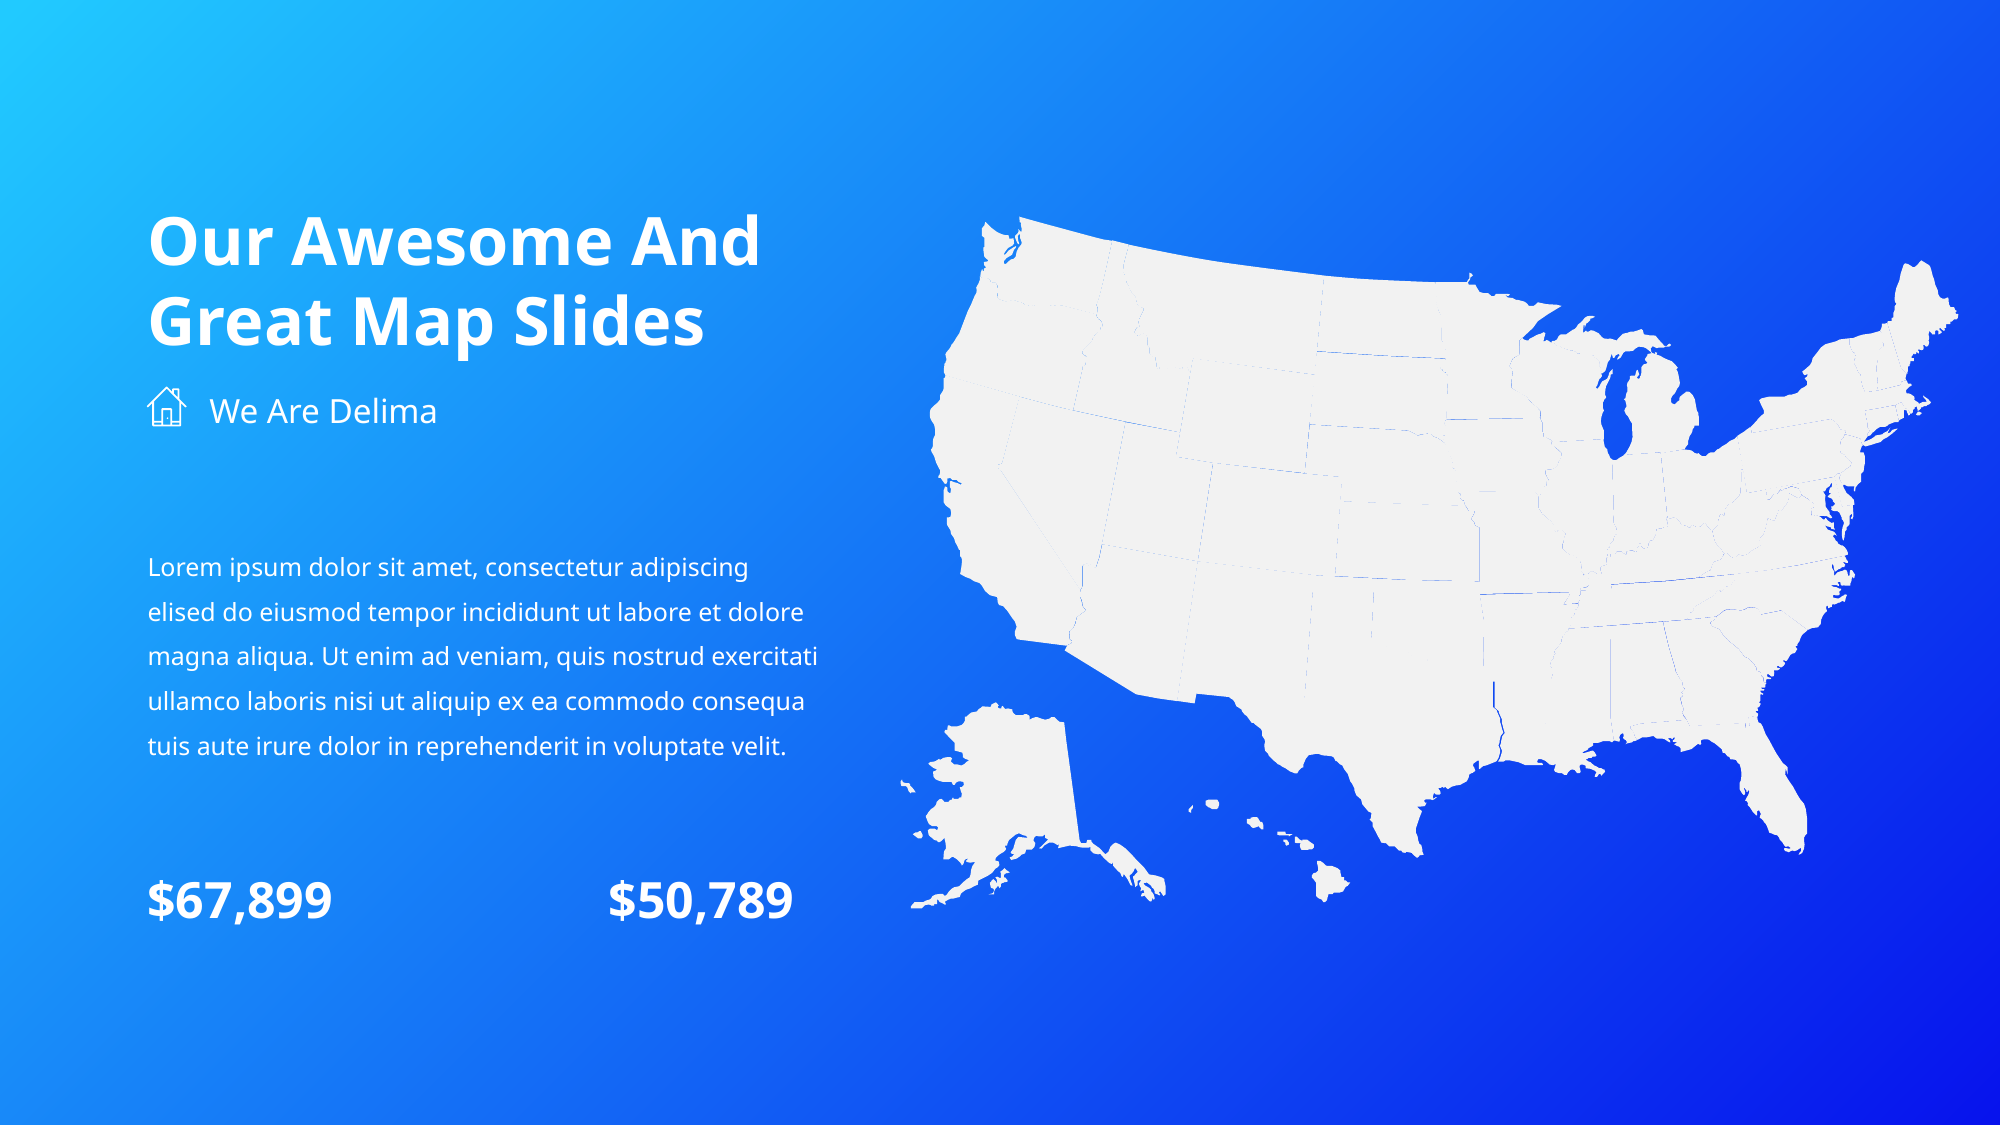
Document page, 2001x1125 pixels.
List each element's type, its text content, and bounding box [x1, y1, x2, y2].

text_box $50,789 [594, 861, 872, 937]
text_box $67,899 [132, 861, 410, 937]
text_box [900, 216, 1959, 909]
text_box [132, 191, 827, 439]
text_box [0, 0, 2000, 1125]
text_box Lorem ipsum dolor sit amet, consectetur adipiscing elised do eiusmod tempor incididunt ut labore et dolore magna aliqua. Ut enim ad veniam, quis nostrud exercitati ullamco laboris nisi ut aliquip ex ea commodo consequa tuis aute irure dolor in reprehenderit in voluptate velit. [132, 528, 841, 768]
